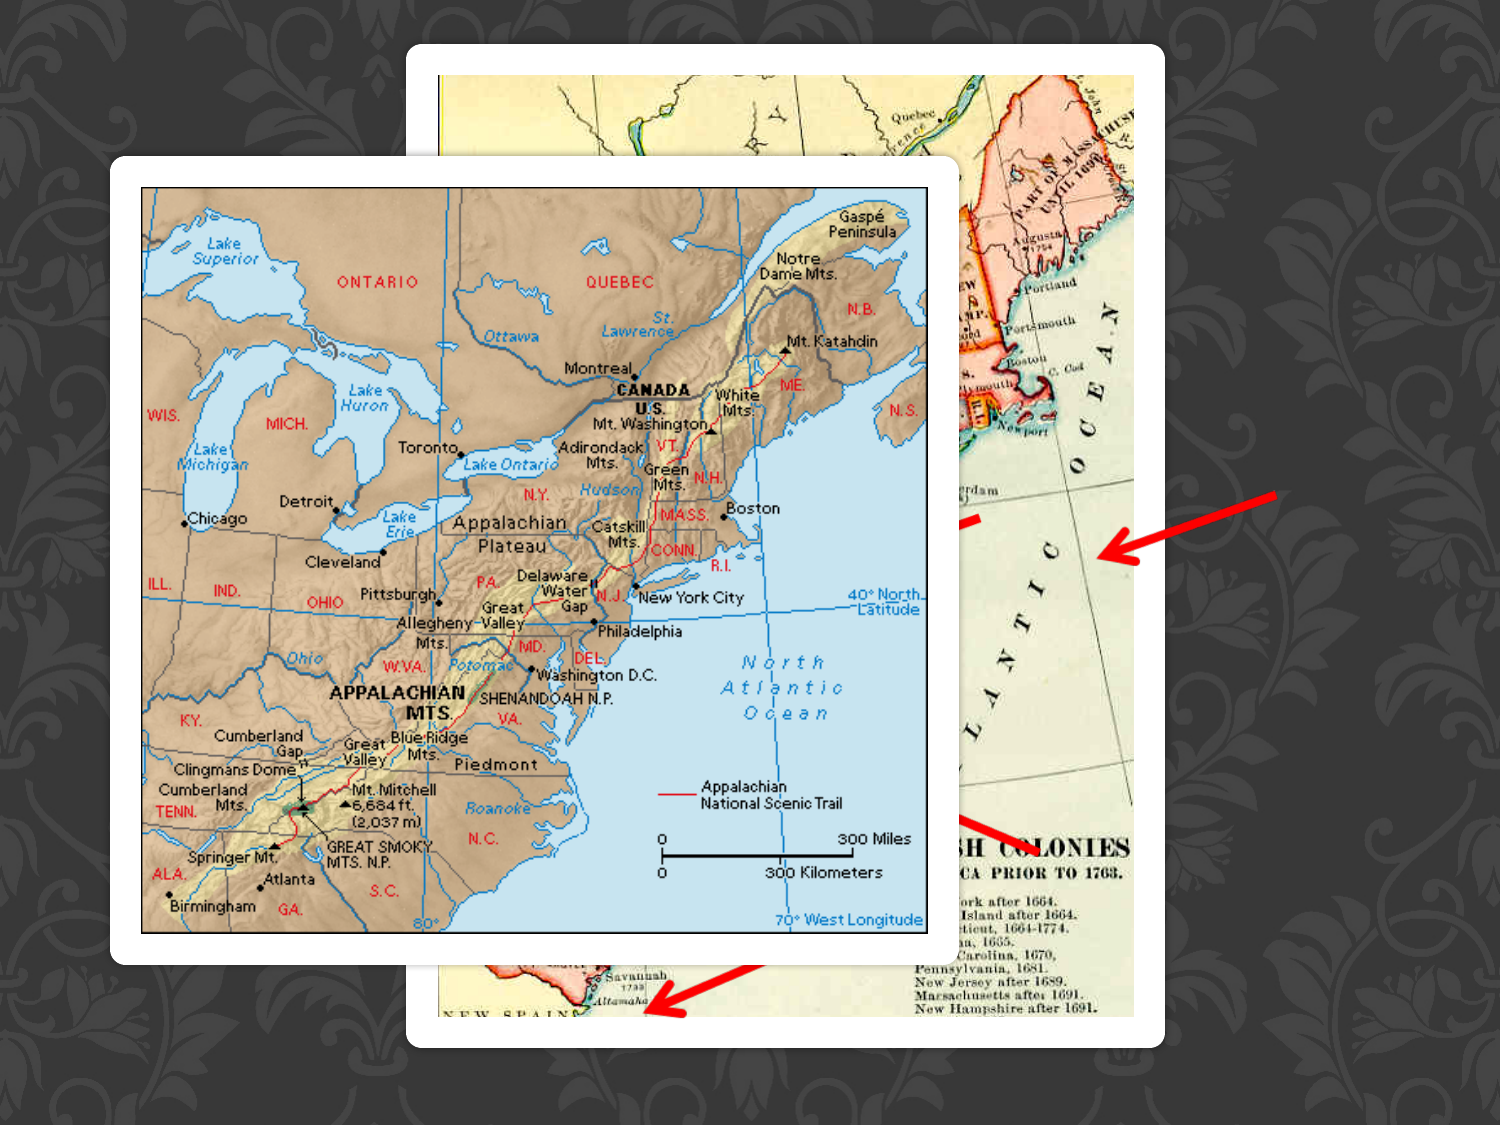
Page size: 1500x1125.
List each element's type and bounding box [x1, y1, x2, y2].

picture [140, 74, 1278, 1054]
